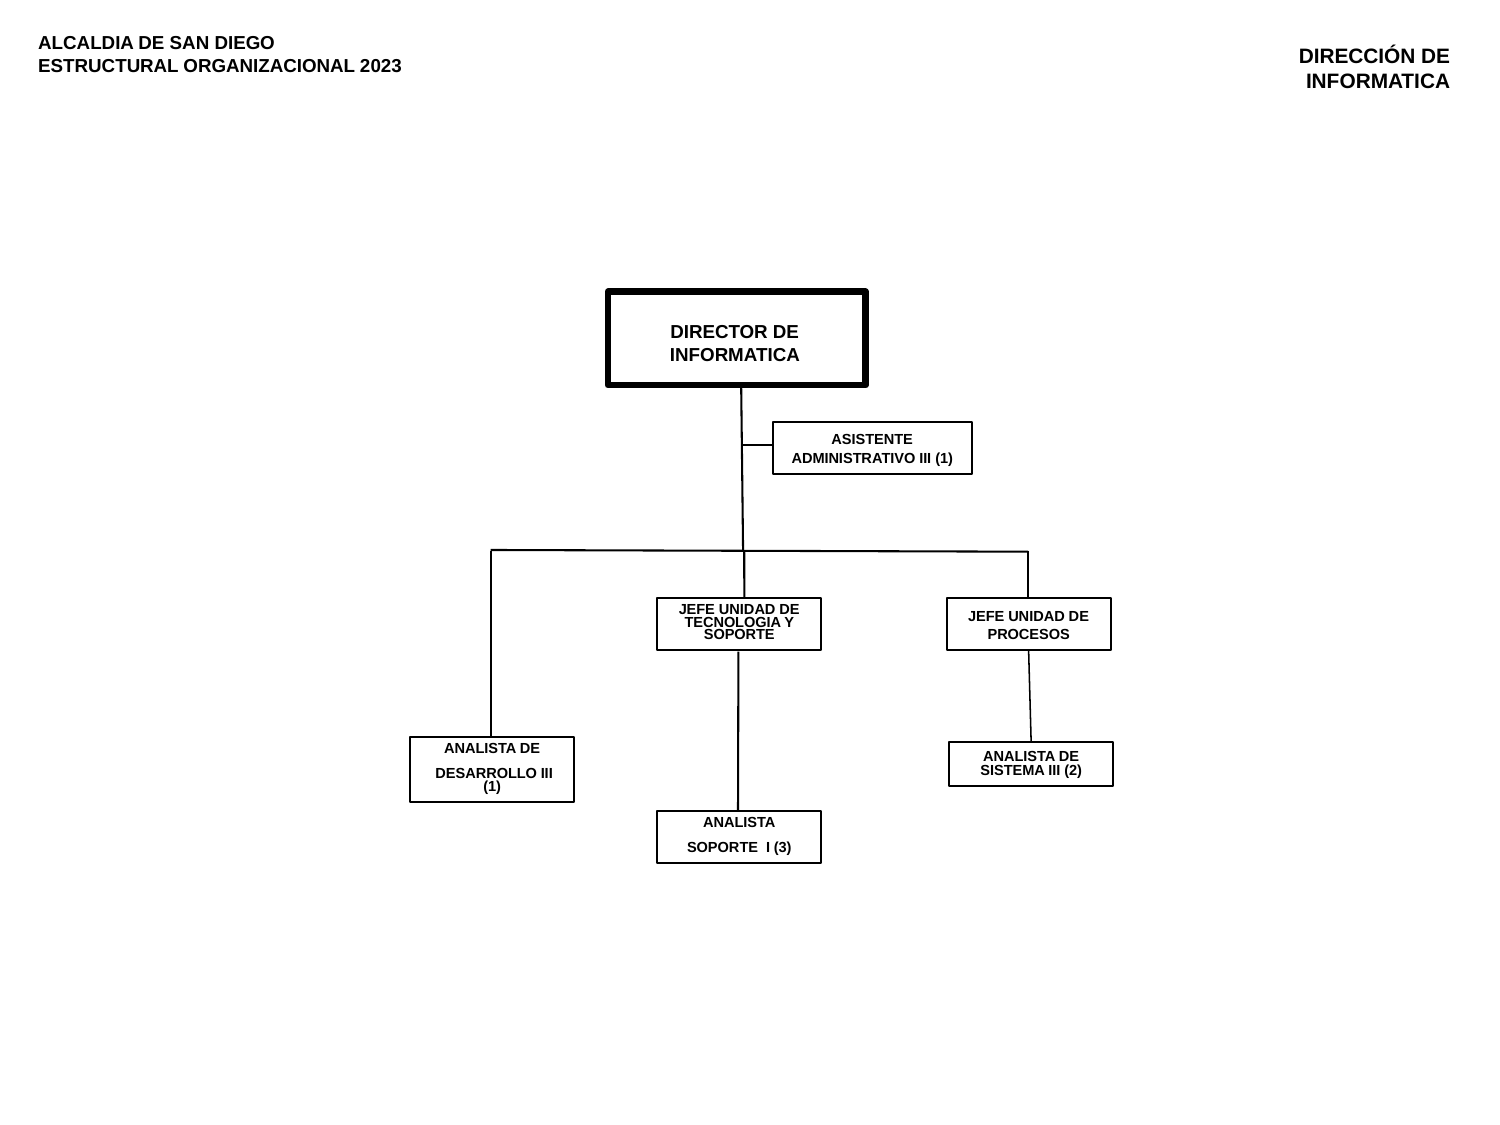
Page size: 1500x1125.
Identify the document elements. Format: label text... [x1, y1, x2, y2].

text_box ALCALDIA DE SAN DIEGO ESTRUCTURAL ORGANIZACIONAL 2023 [23, 23, 551, 84]
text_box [409, 291, 1114, 865]
text_box DIRECCIÓN DE INFORMATICA [1242, 35, 1465, 100]
